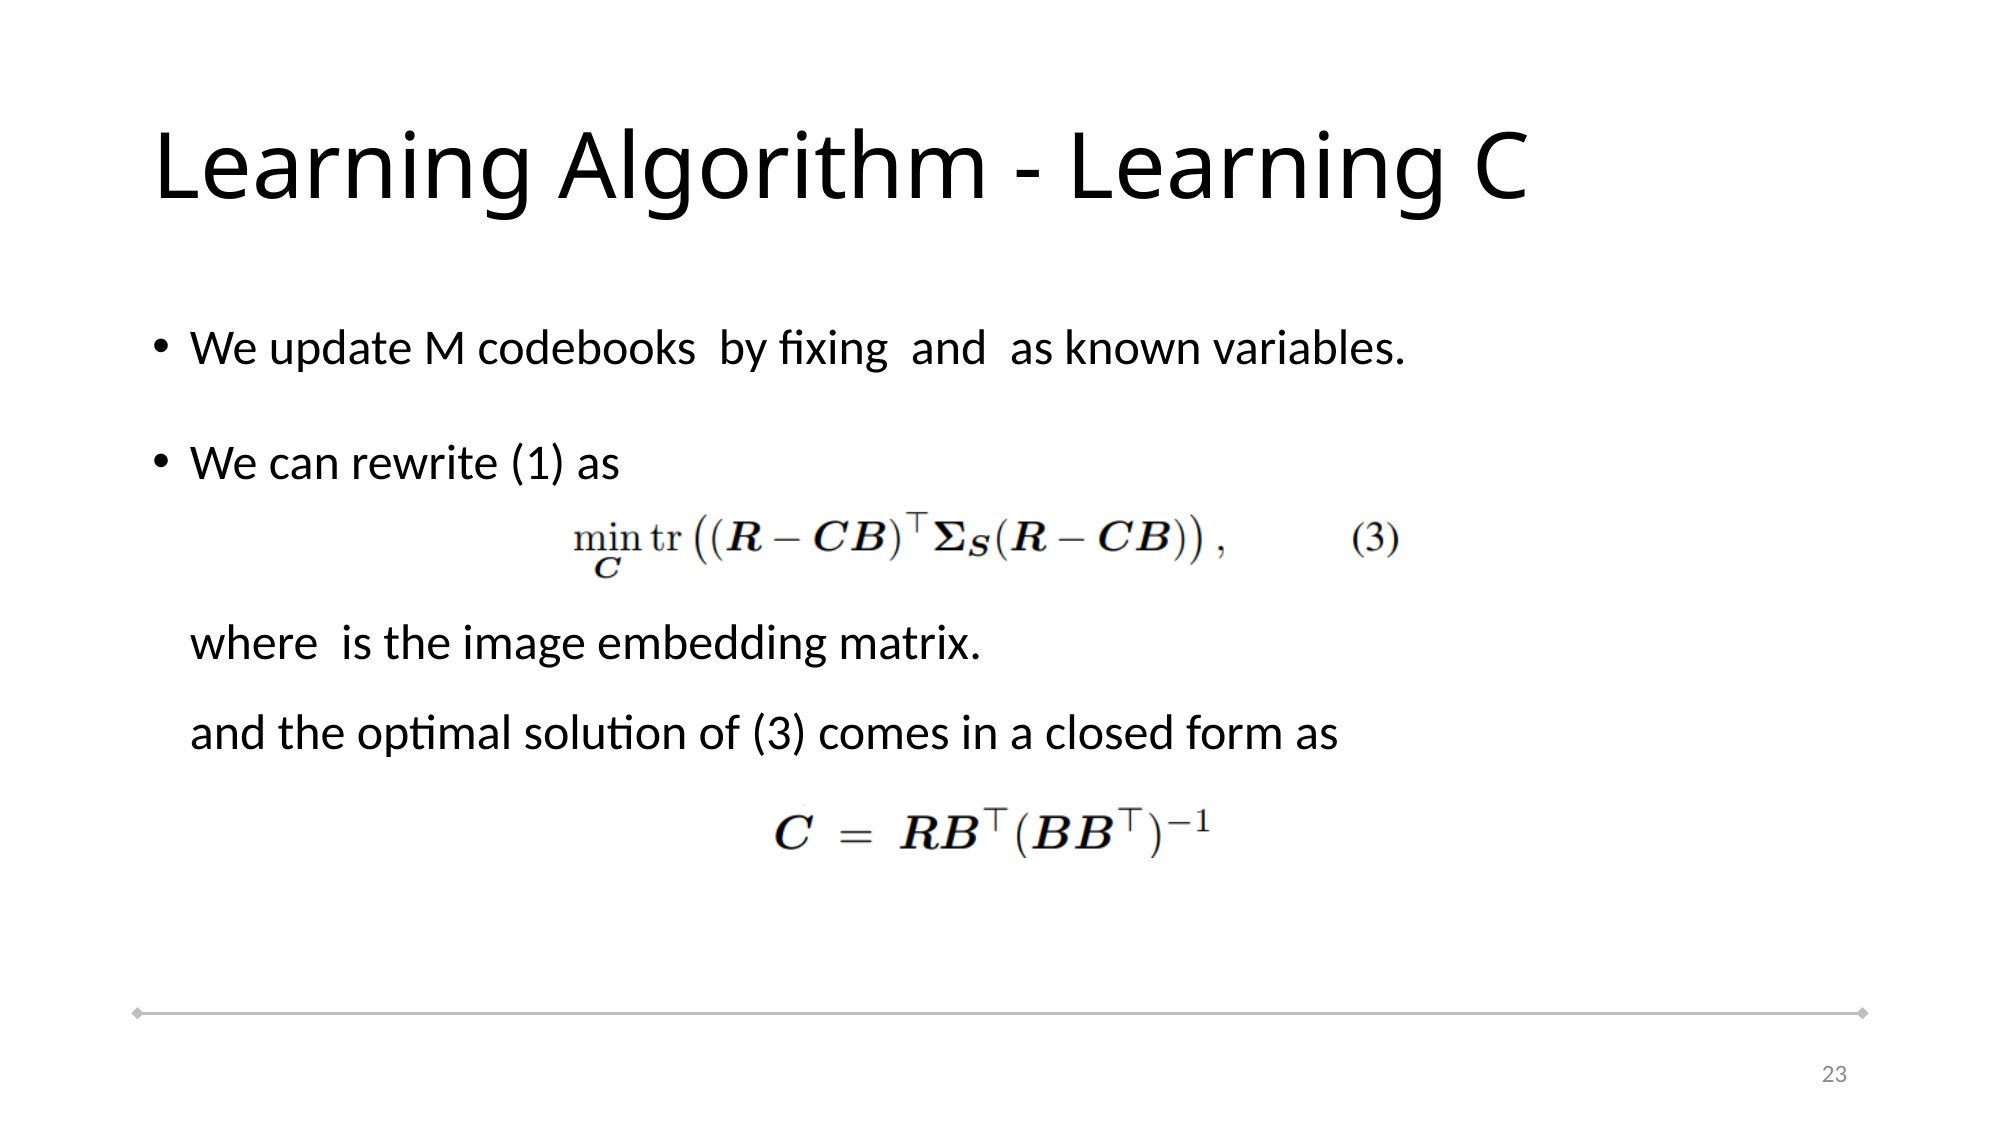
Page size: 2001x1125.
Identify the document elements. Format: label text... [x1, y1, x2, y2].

picture [773, 789, 1214, 858]
picture [558, 489, 1442, 601]
slide_number 23 [1412, 1042, 1863, 1103]
title Learning Algorithm - Learning C [137, 59, 1921, 278]
